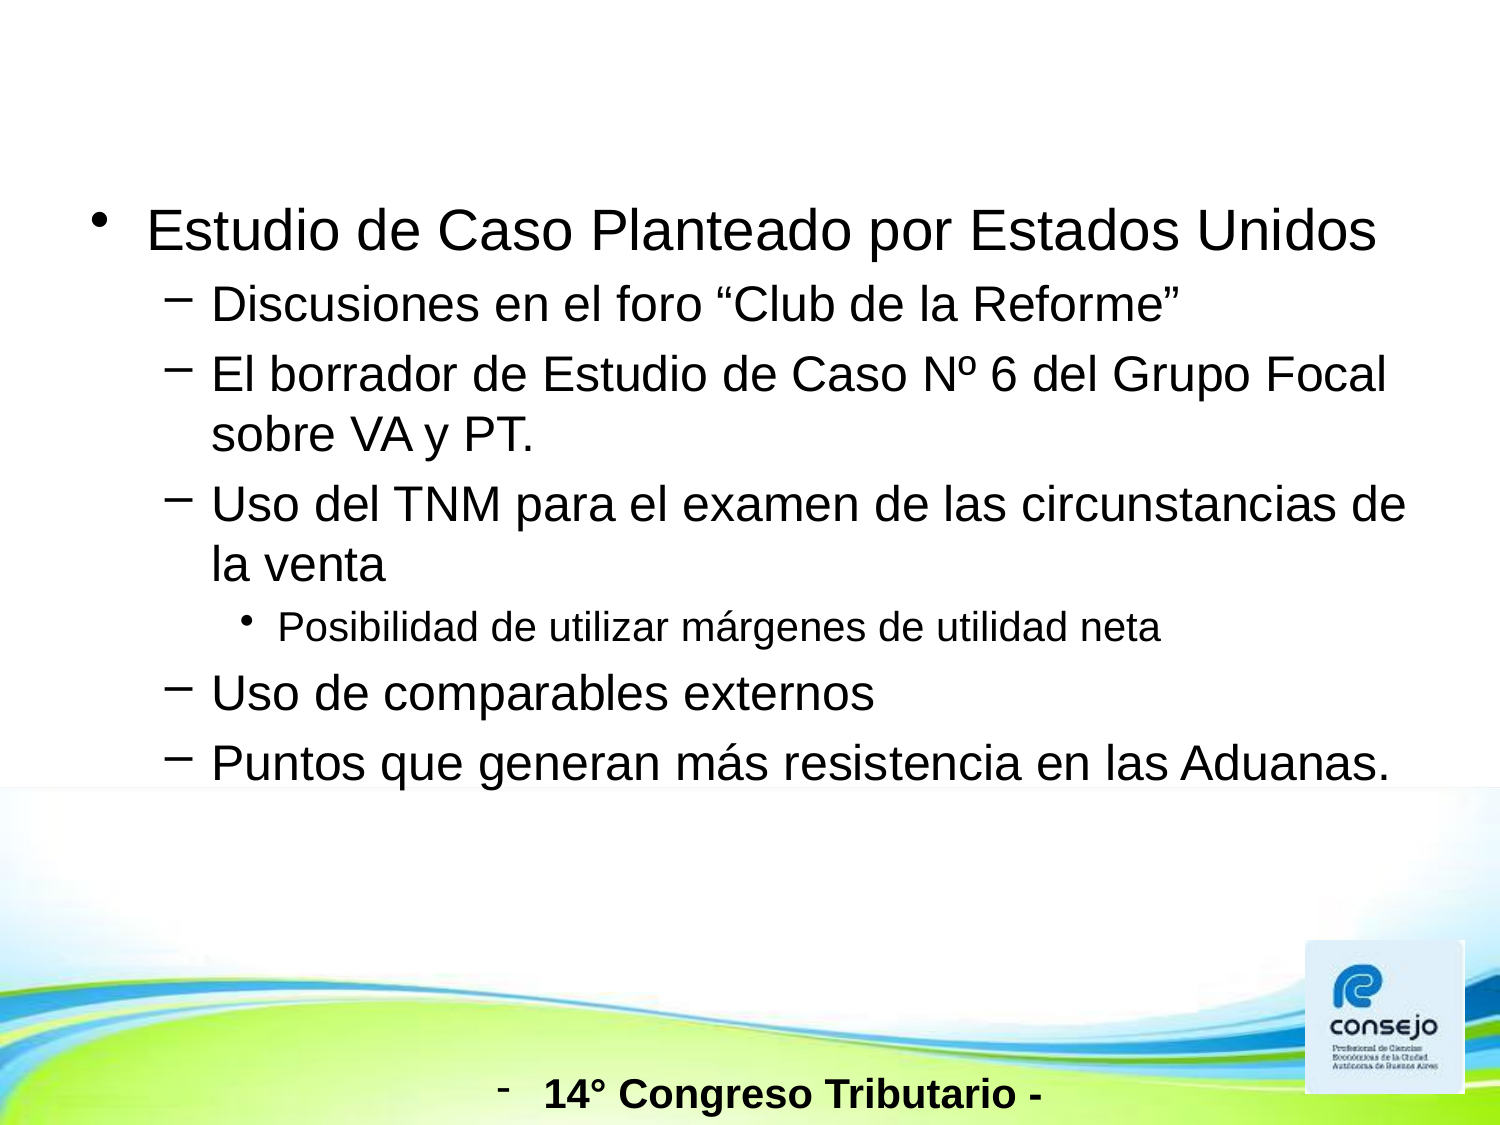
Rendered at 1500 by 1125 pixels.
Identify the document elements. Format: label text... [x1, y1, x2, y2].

picture [0, 786, 1500, 1125]
text_box Estudio de Caso Planteado por Estados Unidos Discusiones en el foro “Club de la Reforme” El borrador de Estudio de Caso Nº 6 del Grupo Focal sobre VA y PT. Uso del TNM para el examen de las circunstancias de la venta Posibilidad de utilizar márgenes de utilidad neta Uso de comparables externos Puntos que generan más resistencia en las Aduanas. [74, 184, 1425, 785]
